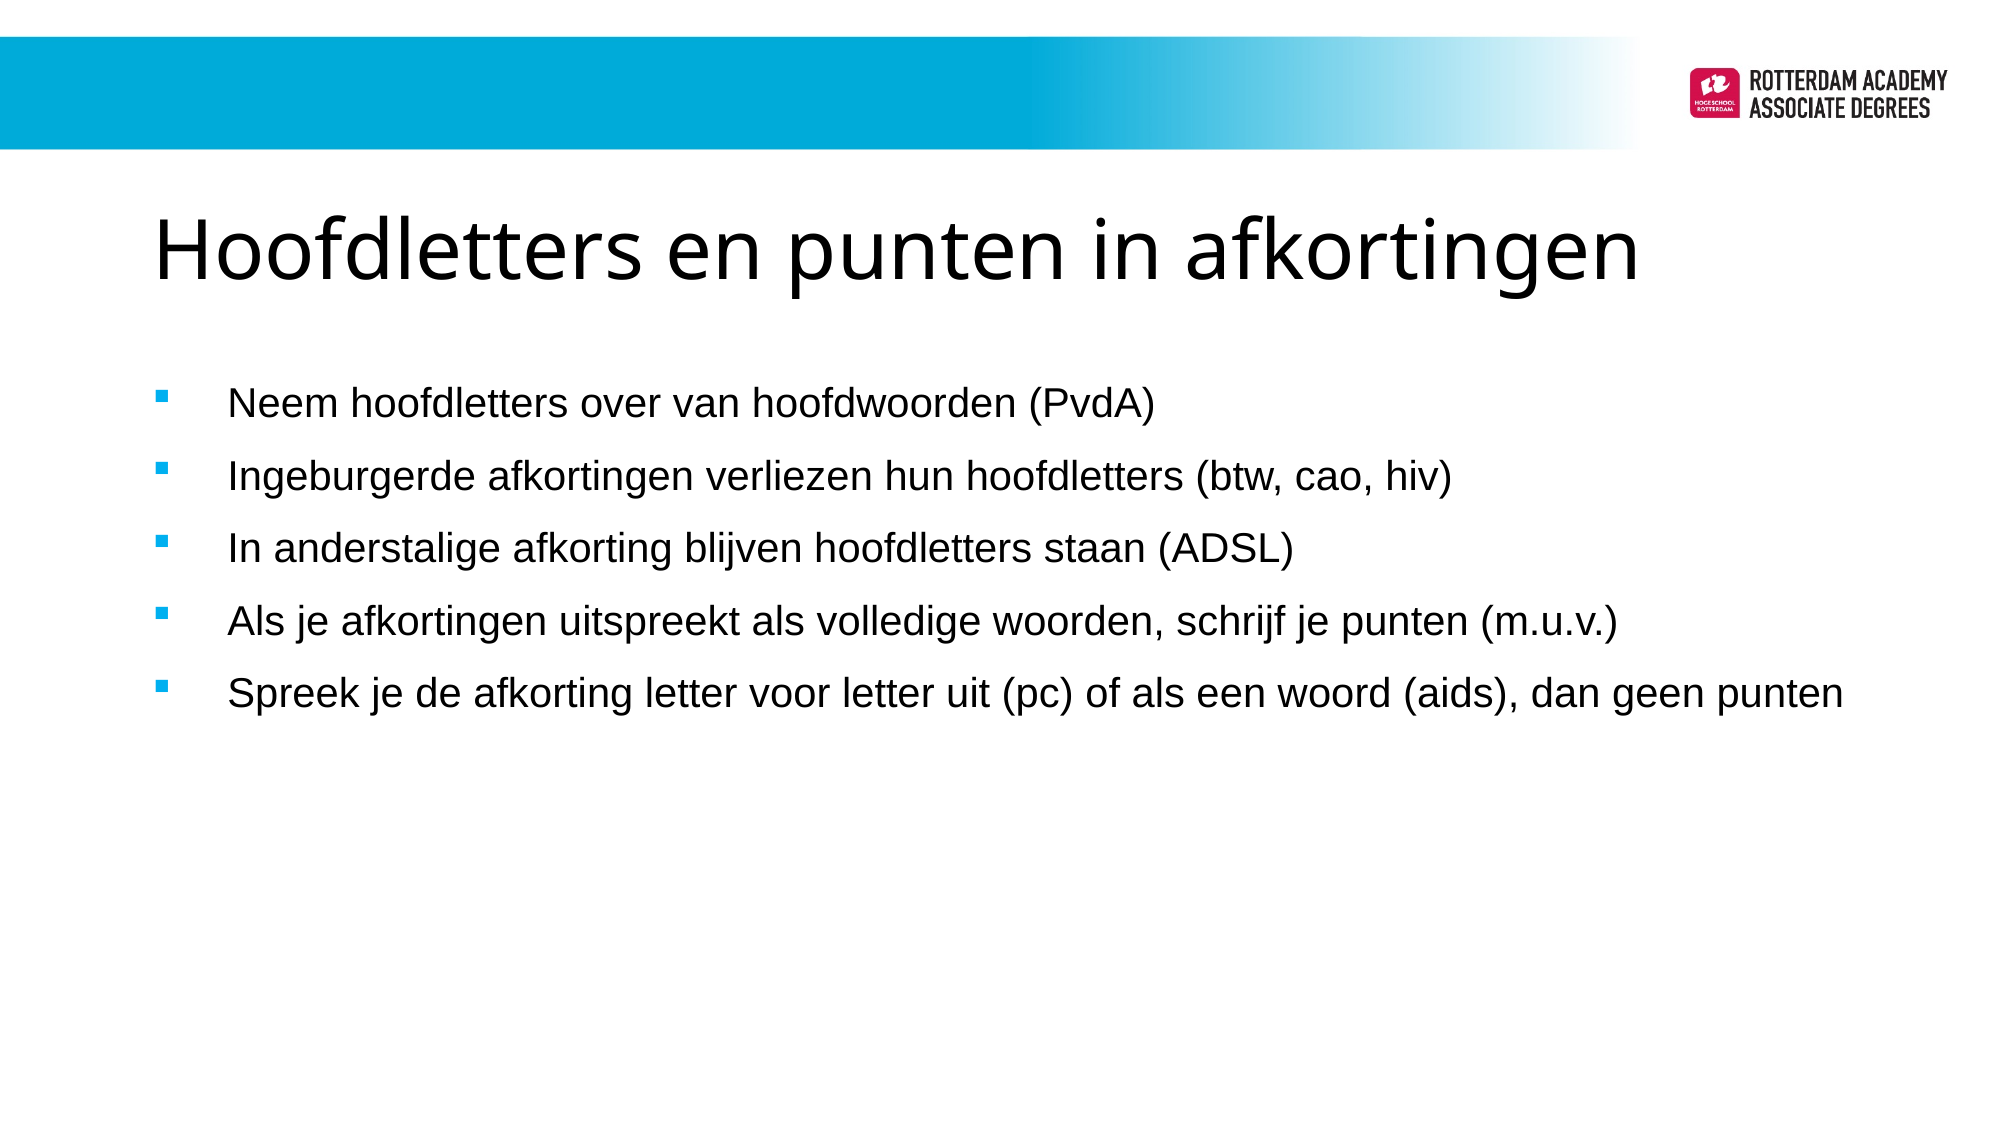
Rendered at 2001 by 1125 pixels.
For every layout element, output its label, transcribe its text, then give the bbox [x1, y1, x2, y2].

title Hoofdletters en punten in afkortingen [137, 175, 1863, 329]
picture [0, 0, 2000, 184]
list Neem hoofdletters over van hoofdwoorden (PvdA) Ingeburgerde afkortingen verliezen hun hoofdletters (btw, cao, hiv) In anderstalige afkorting blijven hoofdletters staan (ADSL) Als je afkortingen uitspreekt als volledige woorden, schrijf je punten (m.u.v.) Spreek je de afkorting letter voor letter uit (pc) of als een woord (aids), dan geen punten [137, 358, 1863, 1053]
